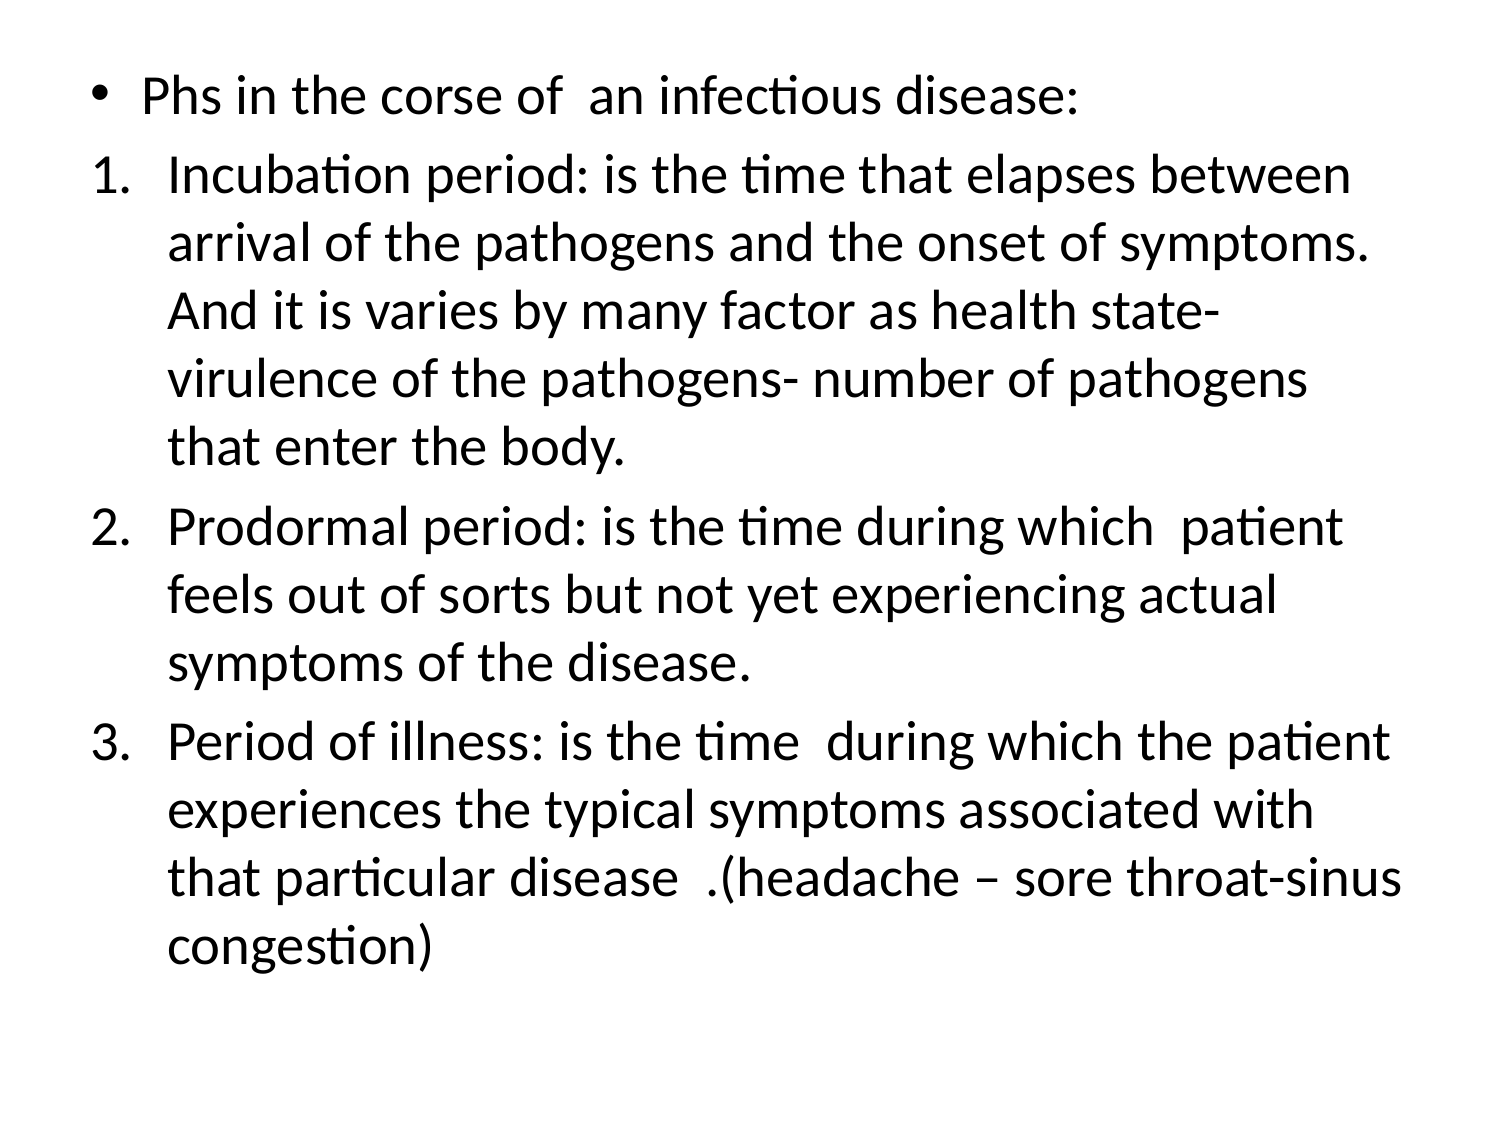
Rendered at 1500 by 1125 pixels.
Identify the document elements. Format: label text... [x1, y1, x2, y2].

list Phs in the corse of an infectious disease: Incubation period: is the time that elapses between arrival of the pathogens and the onset of symptoms. And it is varies by many factor as health state-virulence of the pathogens- number of pathogens that enter the body. Prodormal period: is the time during which patient feels out of sorts but not yet experiencing actual symptoms of the disease. Period of illness: is the time during which the patient experiences the typical symptoms associated with that particular disease .(headache – sore throat-sinus congestion) [75, 50, 1425, 1005]
